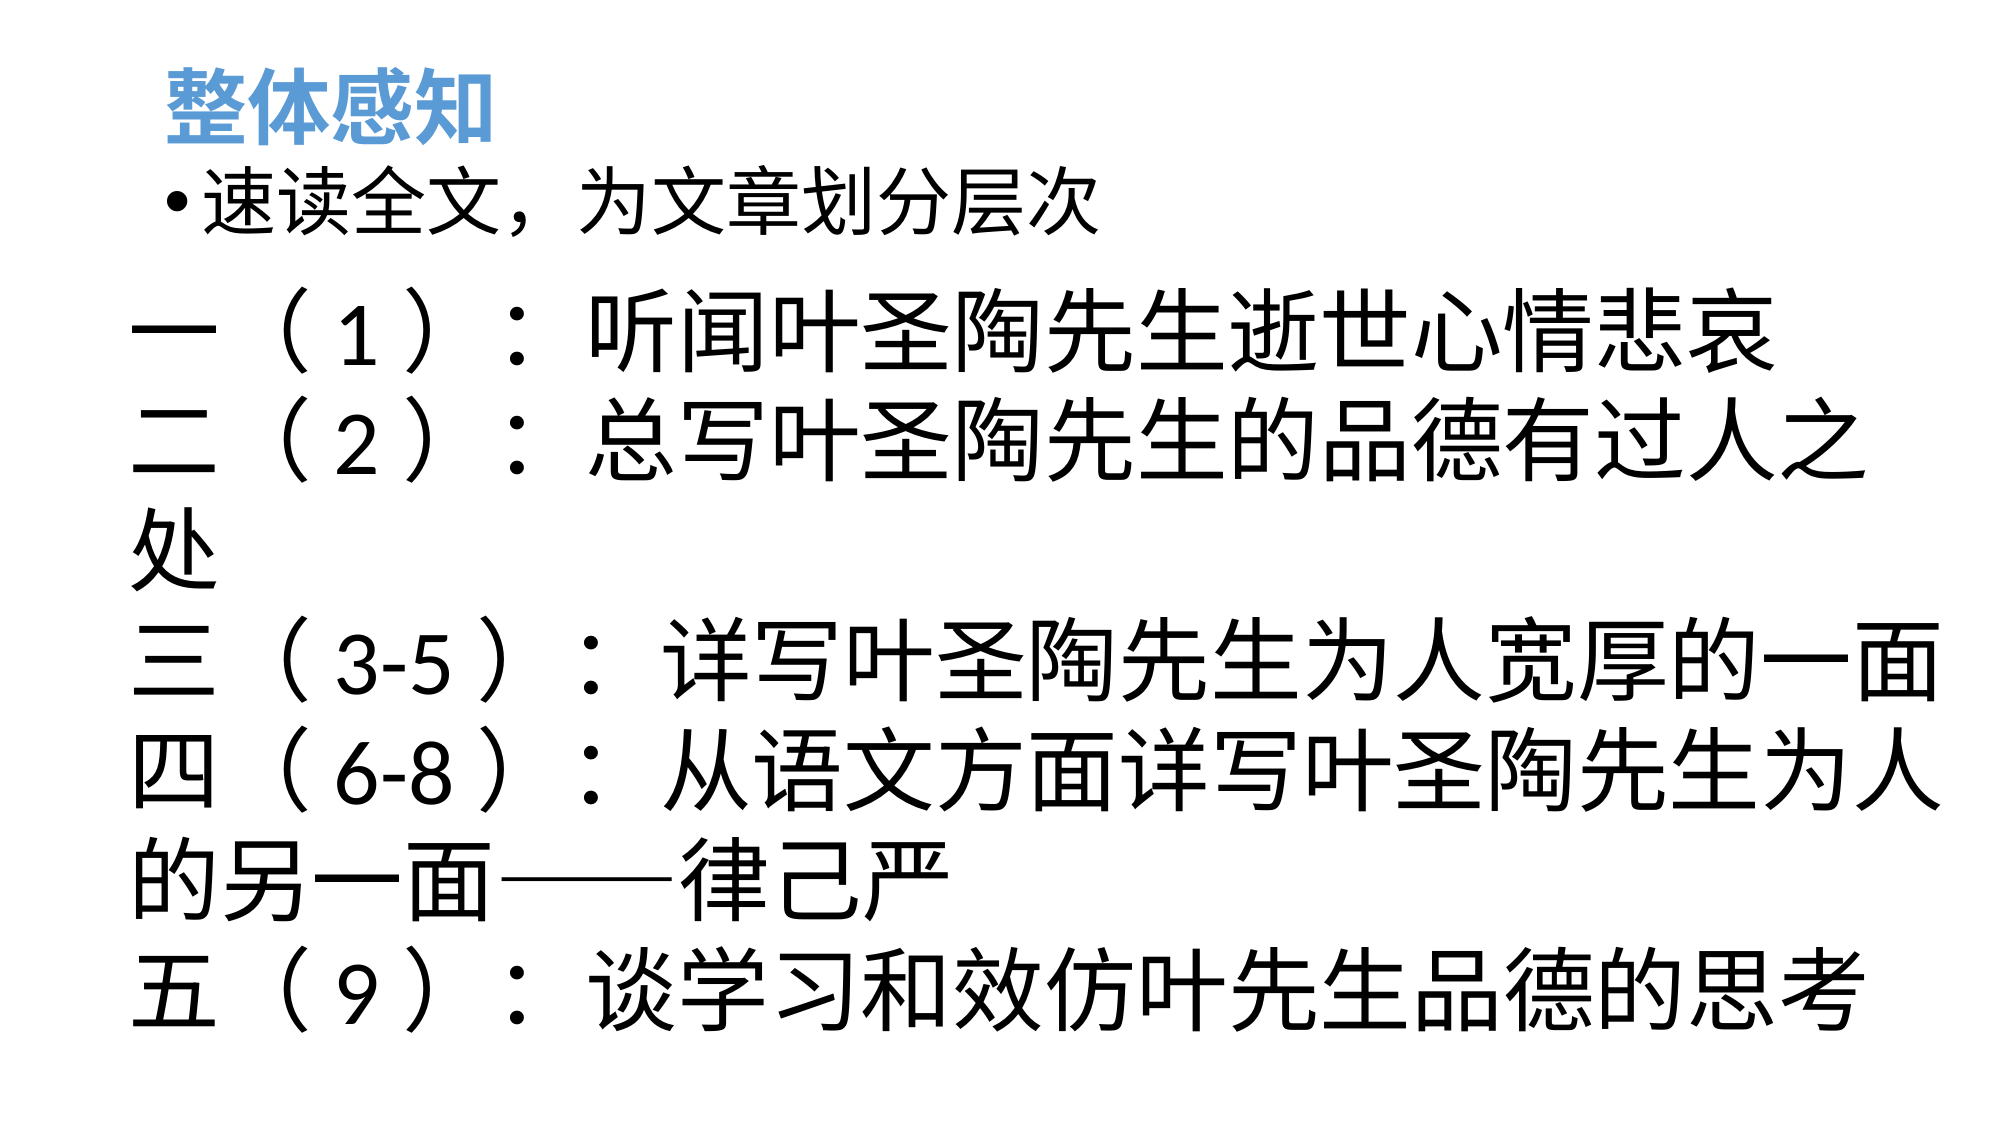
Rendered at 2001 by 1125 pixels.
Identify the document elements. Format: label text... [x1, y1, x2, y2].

text_box 一（1）：听闻叶圣陶先生逝世心情悲哀 二（2）：总写叶圣陶先生的品德有过人之处 三（3-5）：详写叶圣陶先生为人宽厚的一面 四（6-8）：从语文方面详写叶圣陶先生为人的另一面——律己严 五（9）：谈学习和效仿叶先生品德的思考 [113, 265, 1967, 1051]
list 速读全文，为文章划分层次 [149, 157, 1875, 237]
title 整体感知 [149, 3, 1875, 157]
